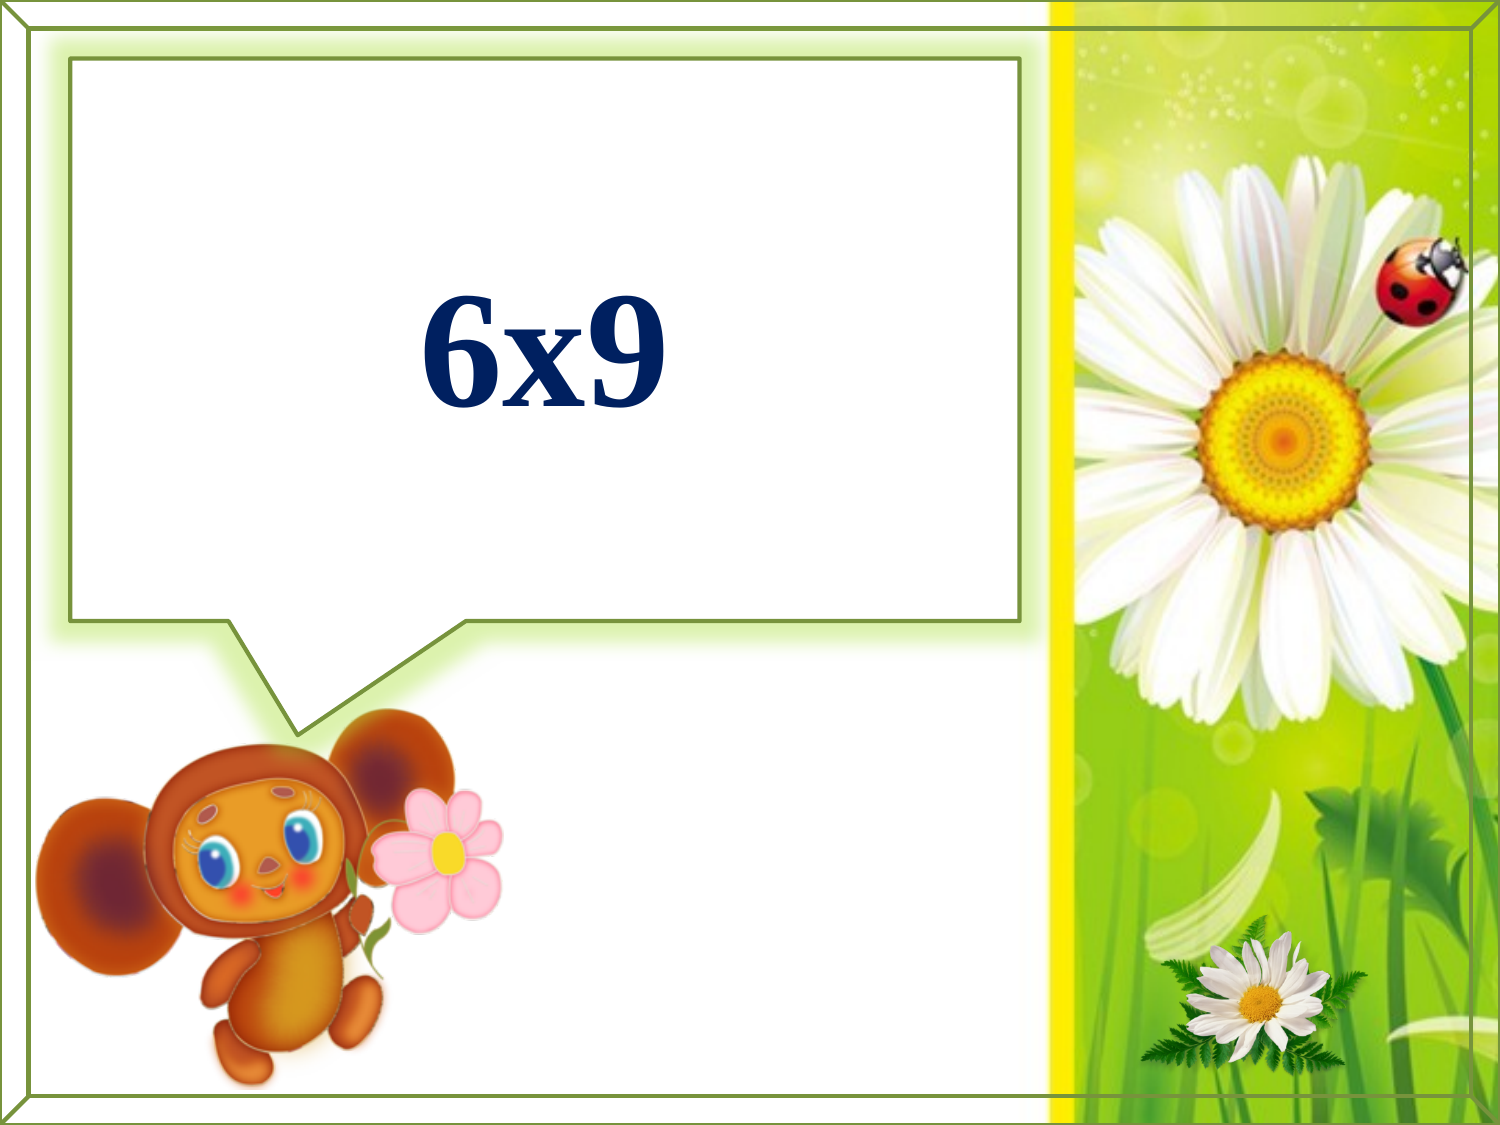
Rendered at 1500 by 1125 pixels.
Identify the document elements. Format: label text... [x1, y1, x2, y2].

picture [1473, 6, 1498, 1119]
text_box 6х9 [68, 56, 1022, 706]
picture [31, 31, 1469, 1094]
picture [6, 1098, 1494, 1123]
picture [2, 6, 26, 1118]
picture [6, 2, 1493, 26]
